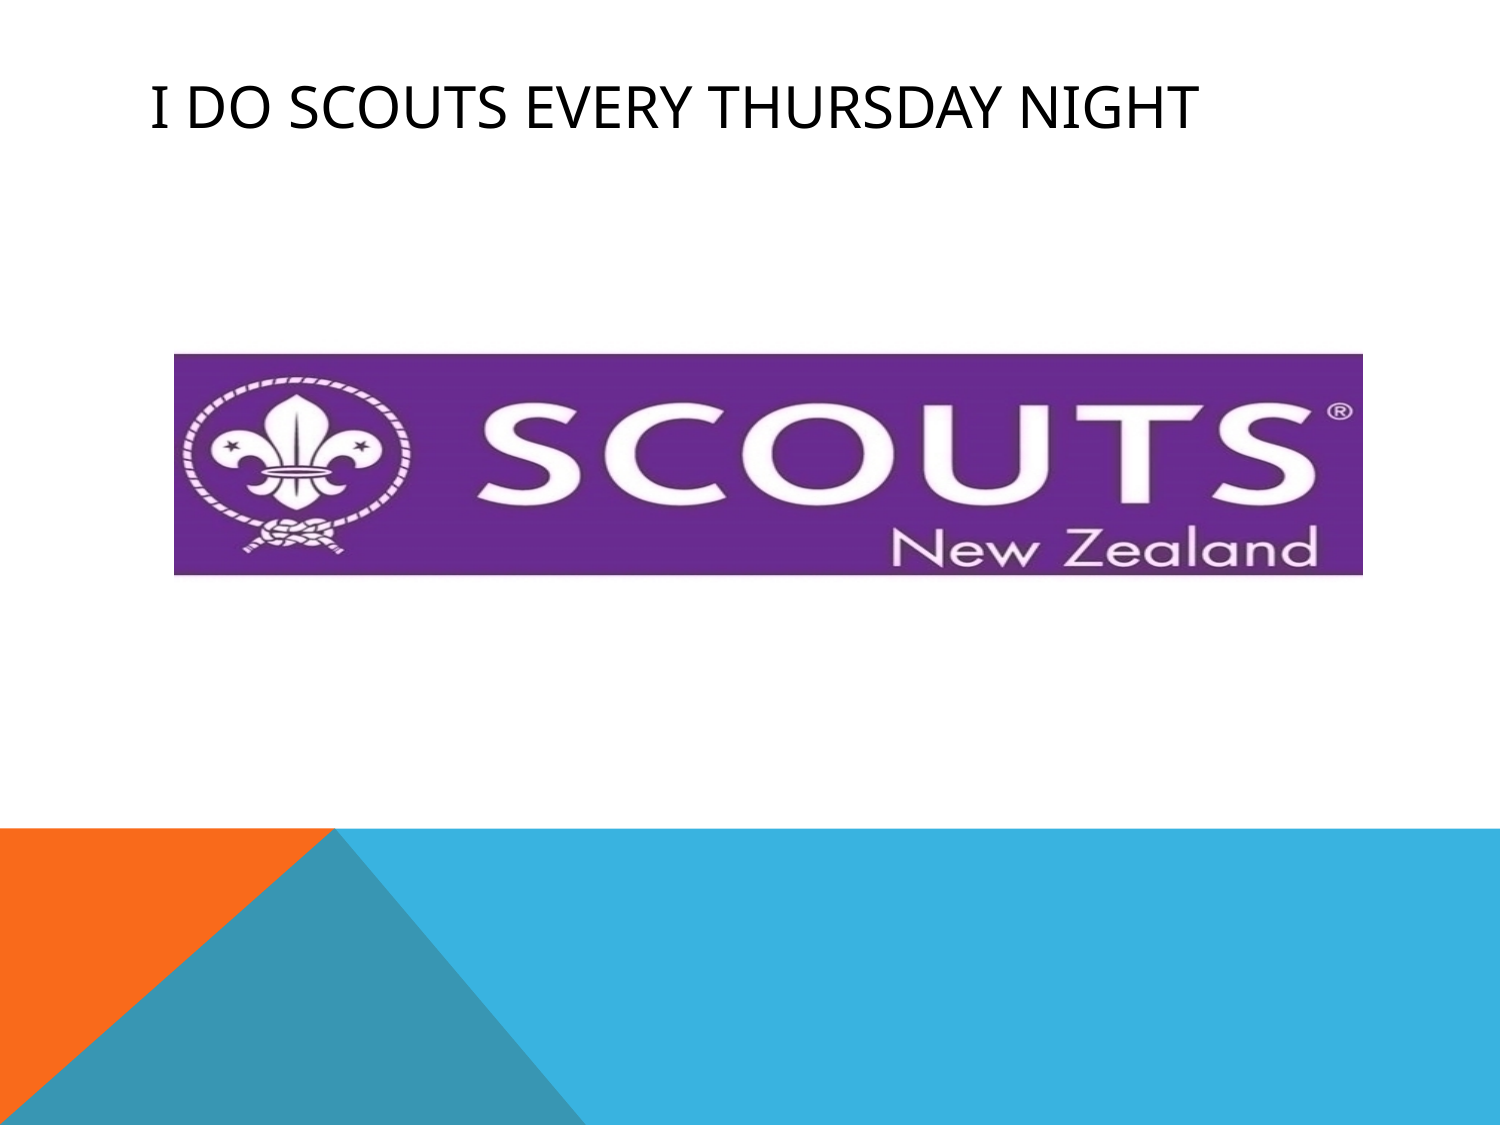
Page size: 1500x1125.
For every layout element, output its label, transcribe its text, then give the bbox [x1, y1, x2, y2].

title I do scouts every Thursday night [135, 60, 1369, 150]
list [174, 162, 1363, 768]
